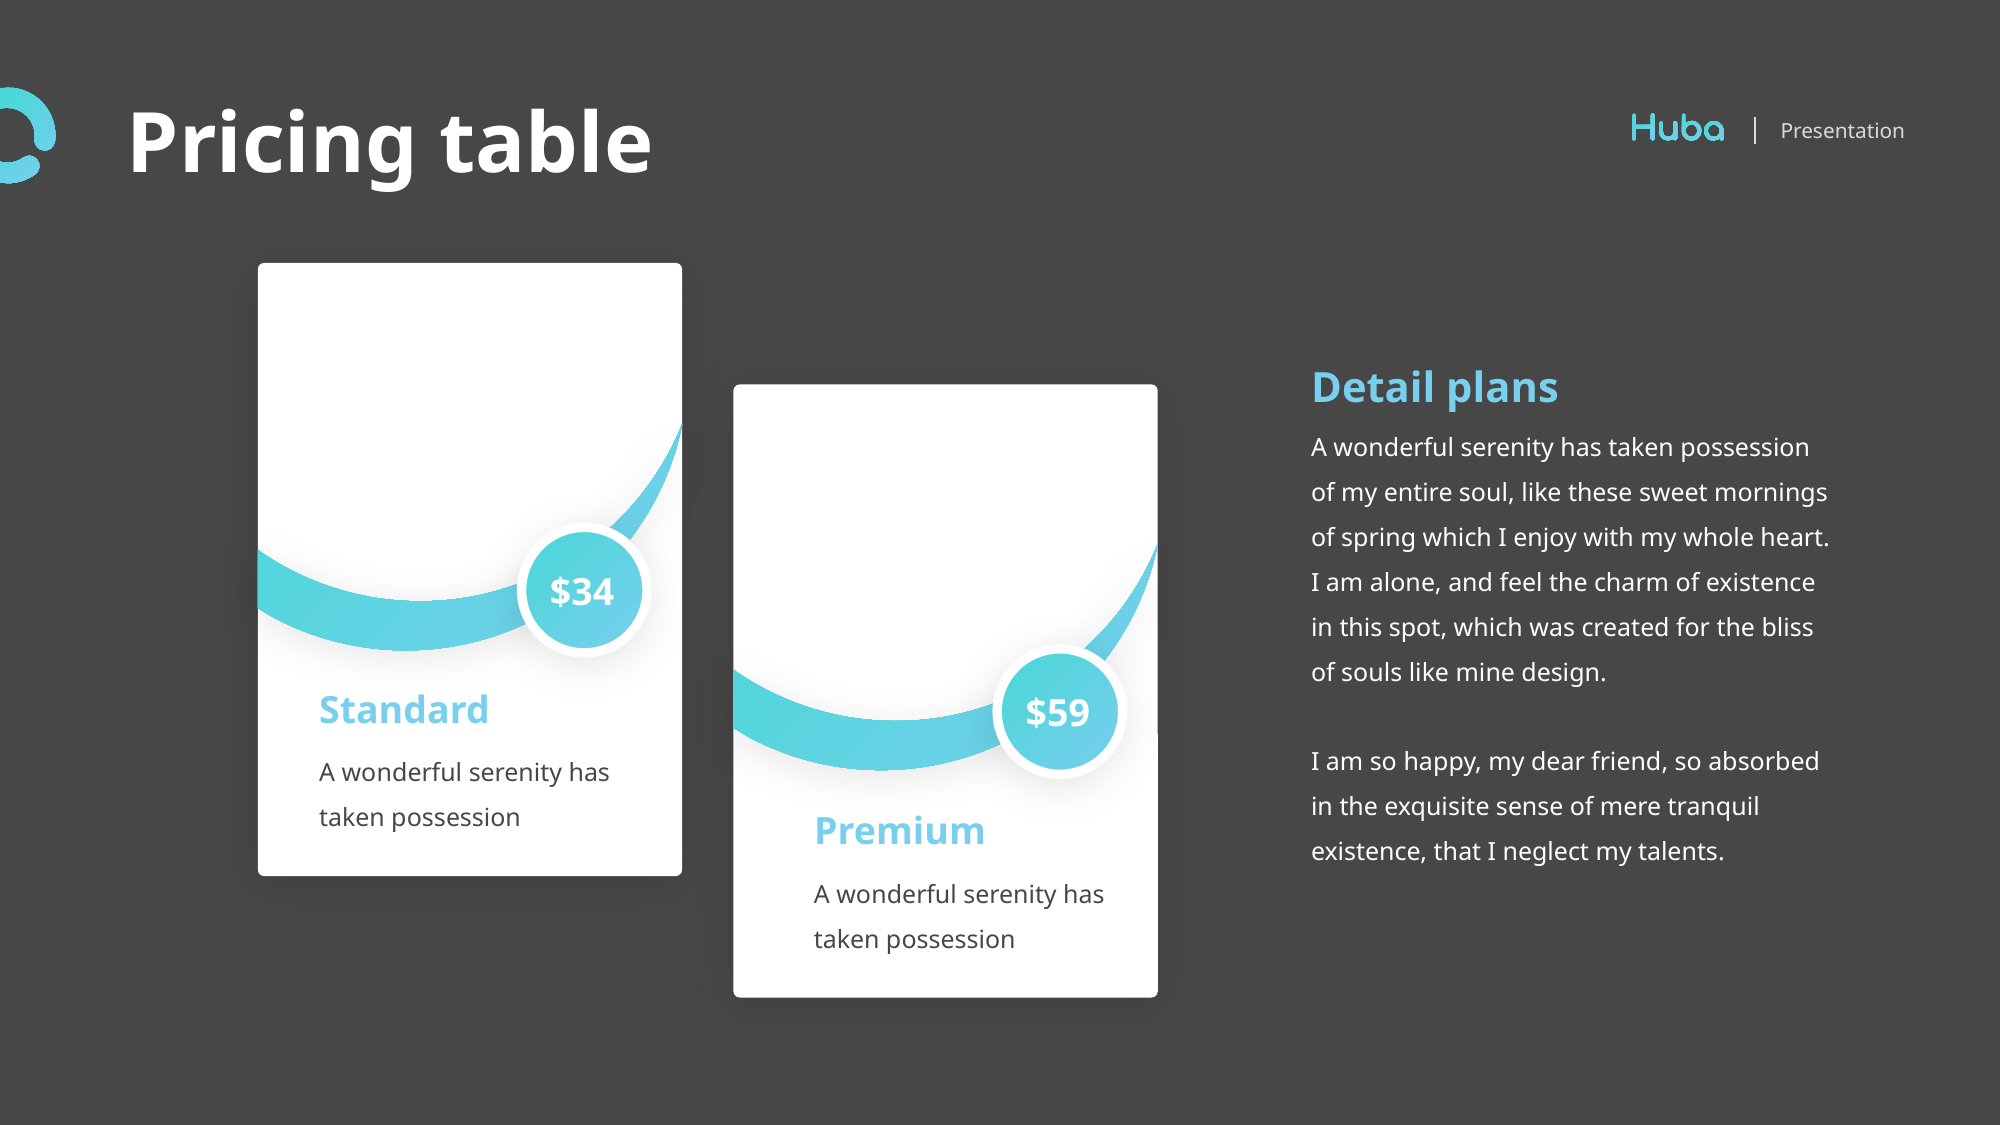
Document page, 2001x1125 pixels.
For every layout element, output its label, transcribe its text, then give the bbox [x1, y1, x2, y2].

list Pricing table [111, 77, 1057, 200]
text_box $59 [995, 723, 1121, 742]
text_box Presentation [1765, 110, 1984, 151]
text_box Standard [304, 678, 641, 739]
text_box A wonderful serenity has taken possession of my entire soul, like these sweet mornings of spring which I enjoy with my whole heart. I am alone, and feel the charm of existence in this spot, which was created for the bliss of souls like mine design. I am so happy, my dear friend, so absorbed in the exquisite sense of mere tranquil existence, that I neglect my talents. [1296, 409, 1850, 873]
text_box [732, 548, 1159, 999]
picture [733, 384, 1158, 723]
text_box [256, 426, 684, 878]
text_box [0, 155, 40, 184]
text_box [1003, 742, 1117, 776]
text_box A wonderful serenity has taken possession [799, 855, 1158, 961]
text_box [1632, 113, 1724, 141]
text_box A wonderful serenity has taken possession [304, 734, 663, 839]
text_box [256, 547, 517, 652]
text_box $34 [519, 602, 645, 620]
text_box [732, 667, 992, 772]
picture [257, 262, 683, 602]
text_box Premium [799, 799, 1136, 860]
text_box Detail plans [1296, 353, 1610, 419]
text_box [0, 87, 56, 151]
text_box [527, 620, 641, 654]
